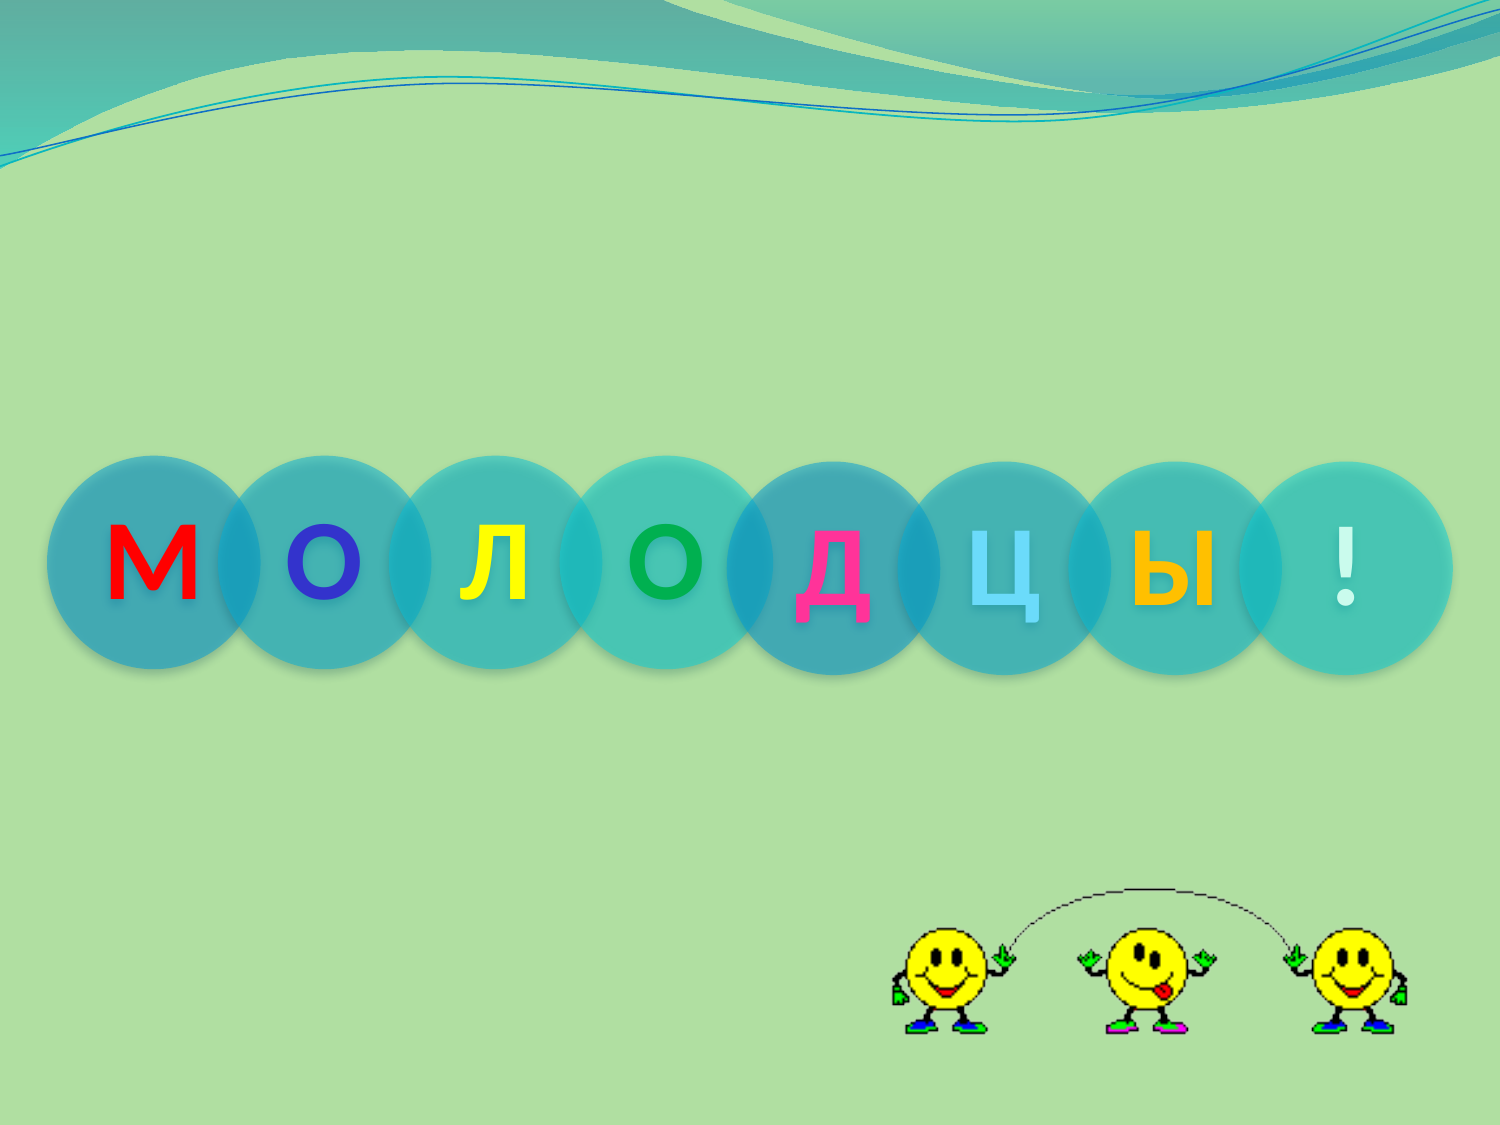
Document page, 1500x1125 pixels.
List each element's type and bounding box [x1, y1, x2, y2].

text_box [46, 175, 719, 950]
text_box [726, 163, 1454, 973]
picture [890, 855, 1411, 1038]
